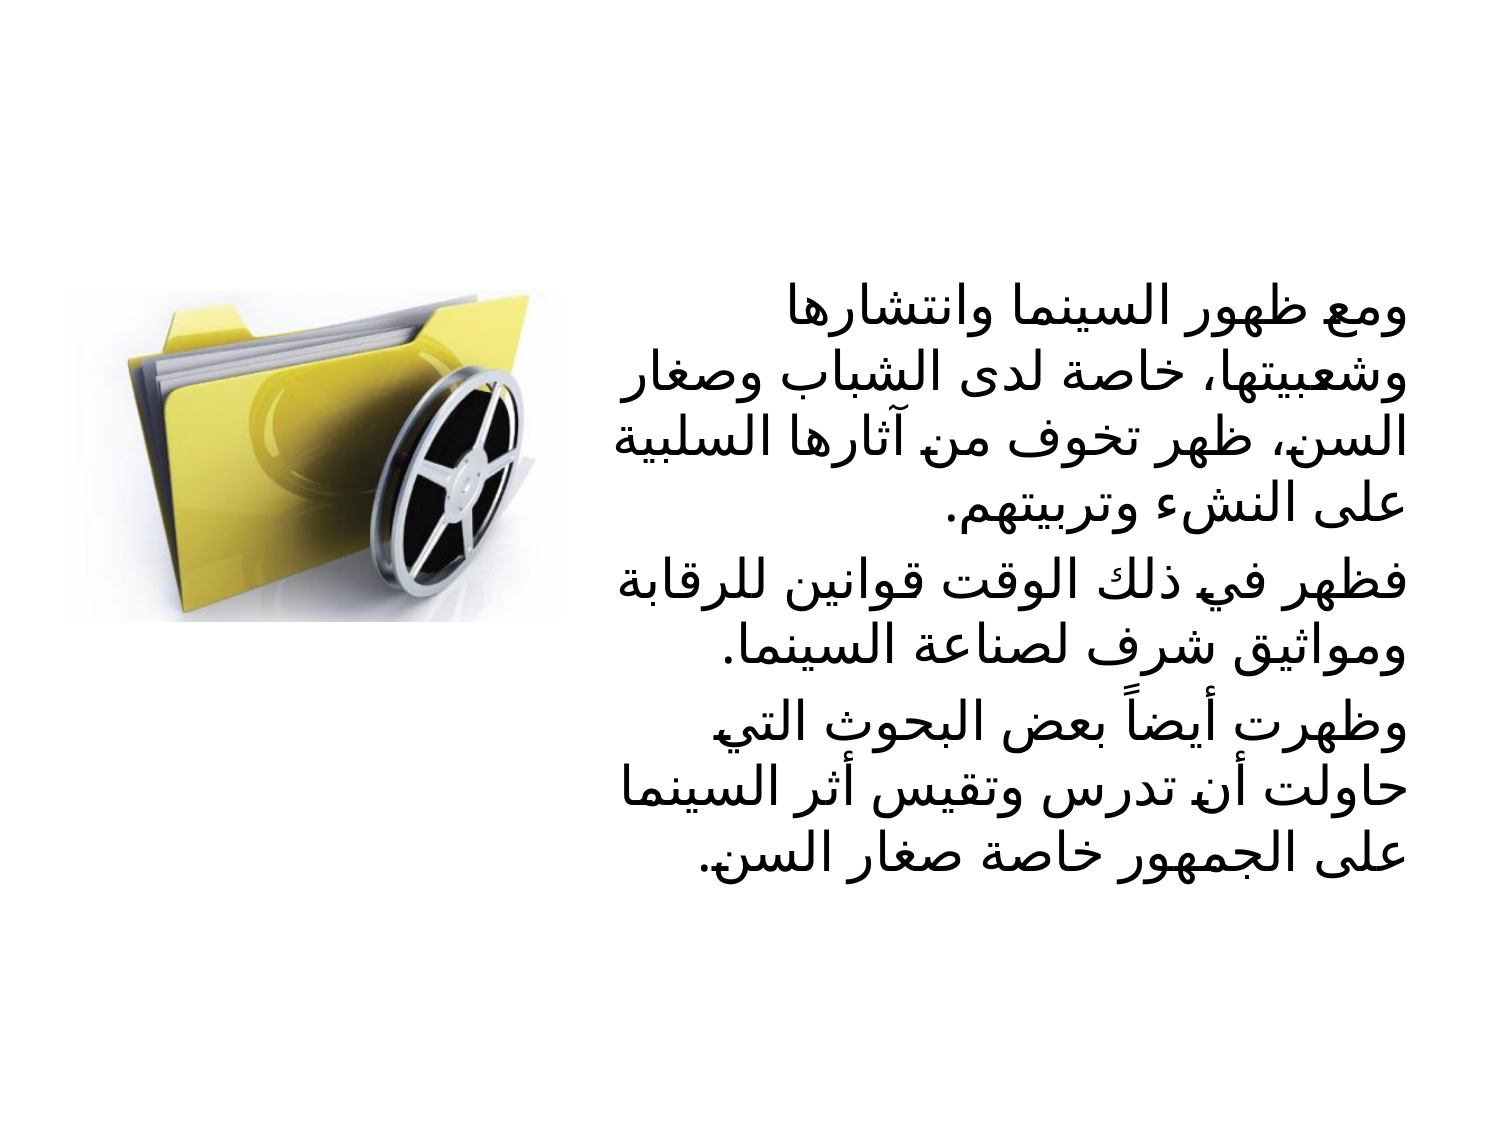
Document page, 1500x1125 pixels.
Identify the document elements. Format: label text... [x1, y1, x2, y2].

list ومع ظهور السينما وانتشارها وشعبيتها، خاصة لدى الشباب وصغار السن، ظهر تخوف من آثارها السلبية على النشء وتربيتهم. فظهر في ذلك الوقت قوانين للرقابة ومواثيق شرف لصناعة السينما. وظهرت أيضاً بعض البحوث التي حاولت أن تدرس وتقيس أثر السينما على الجمهور خاصة صغار السن. [584, 262, 1425, 1005]
picture [64, 290, 563, 622]
